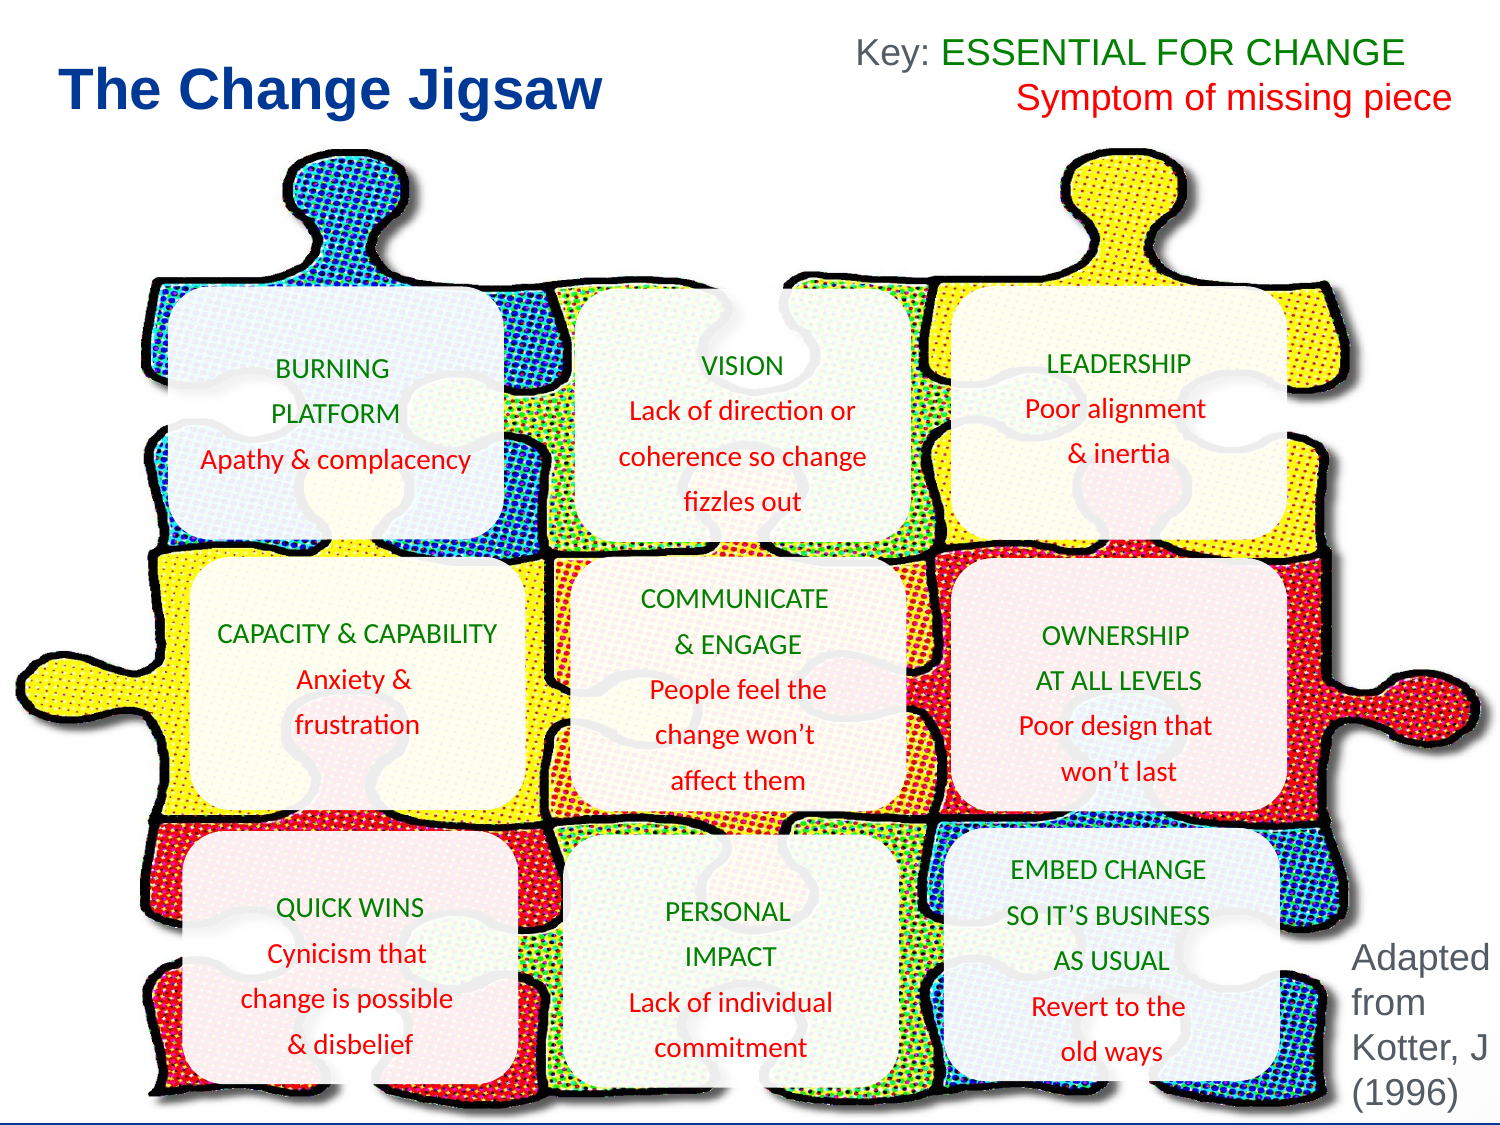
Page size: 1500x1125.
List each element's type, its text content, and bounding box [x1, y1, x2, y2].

title The Change Jigsaw [58, 59, 1442, 128]
text_box Key: ESSENTIAL FOR CHANGE Symptom of missing piece [840, 20, 1500, 125]
picture [0, 0, 1500, 1125]
